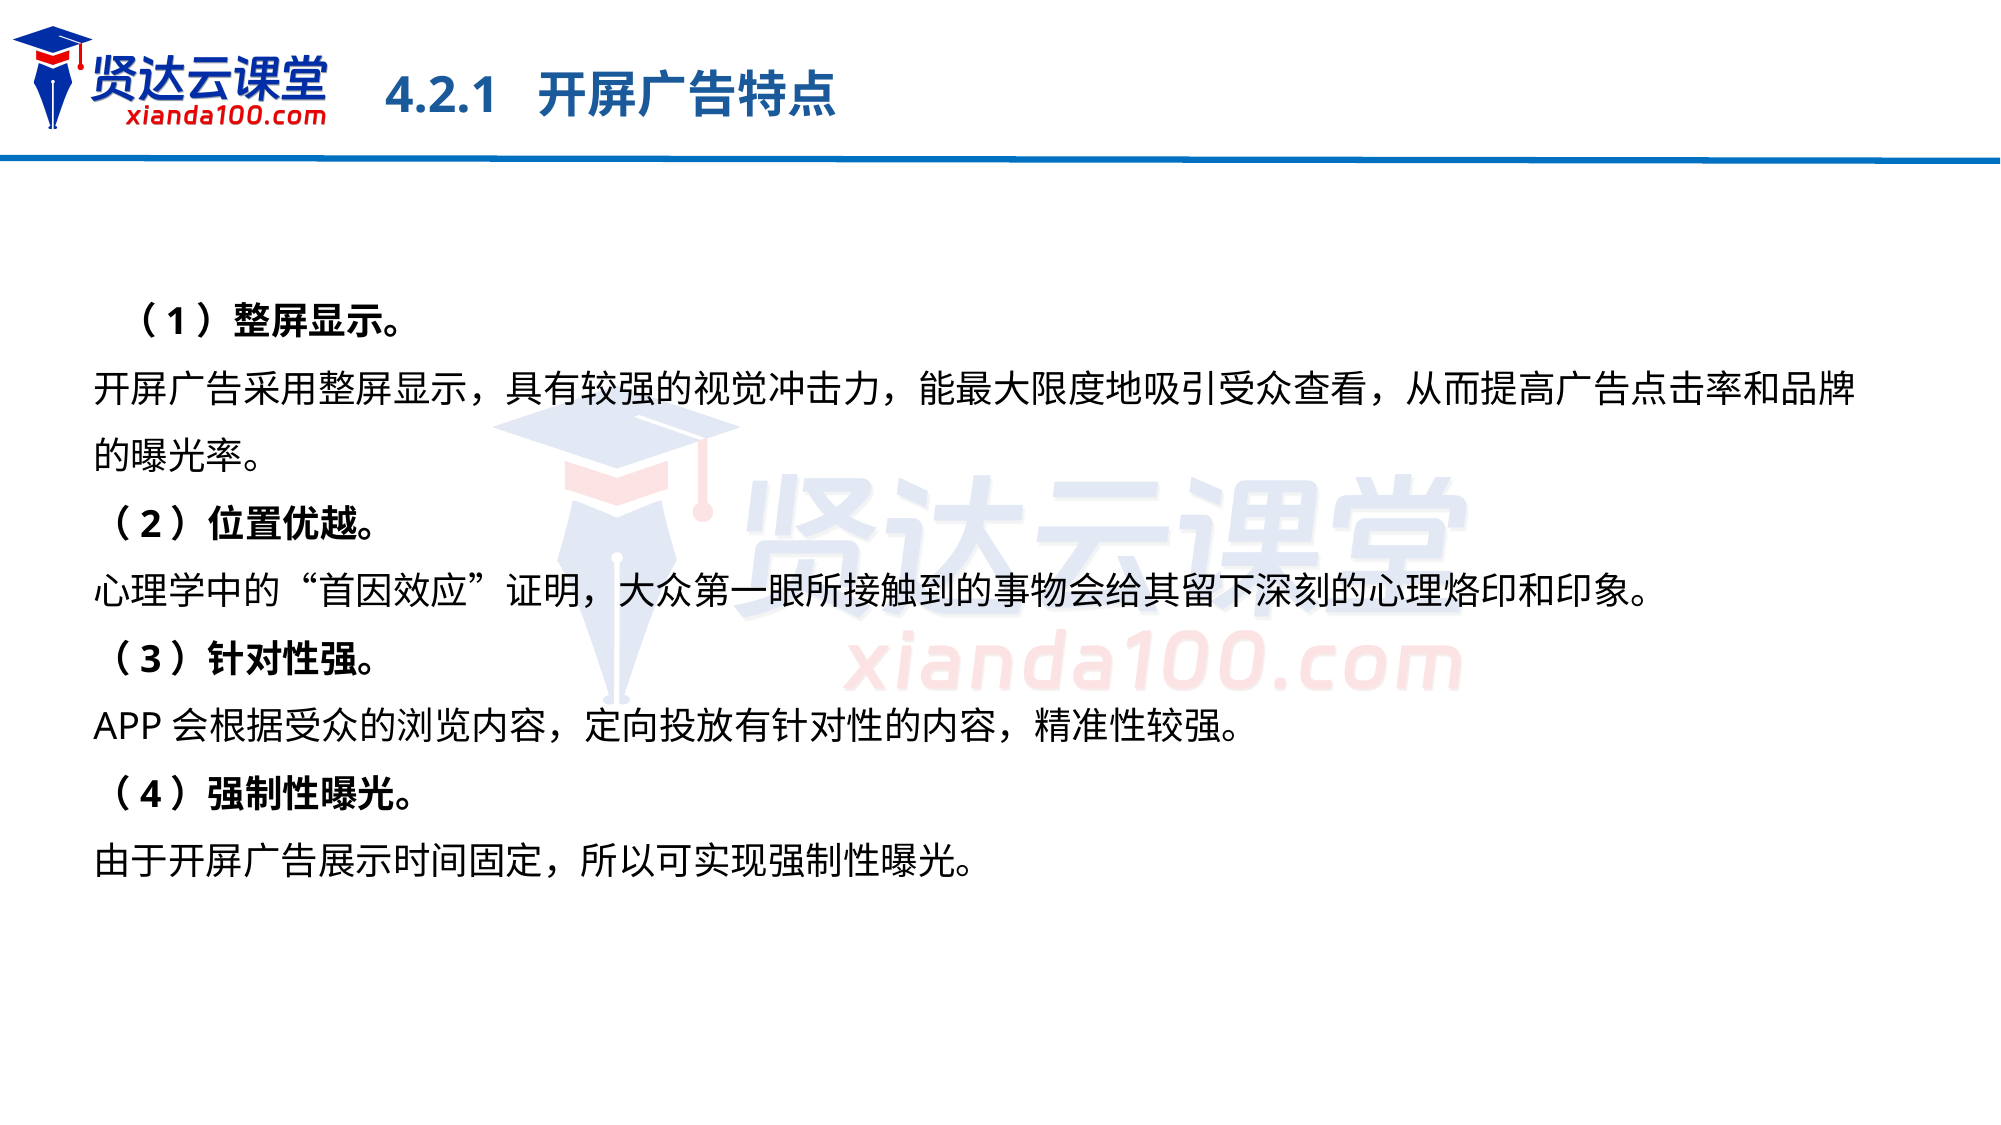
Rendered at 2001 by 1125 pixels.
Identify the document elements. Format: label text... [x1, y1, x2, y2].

text_box 4.2.1 开屏广告特点 [370, 54, 1007, 130]
text_box （1）整屏显示。 开屏广告采用整屏显示，具有较强的视觉冲击力，能最大限度地吸引受众查看，从而提高广告点击率和品牌的曝光率。 （2）位置优越。 心理学中的“首因效应”证明，大众第一眼所接触到的事物会给其留下深刻的心理烙印和印象。 （3）针对性强。 APP会根据受众的浏览内容，定向投放有针对性的内容，精准性较强。 （4）强制性曝光。 由于开屏广告展示时间固定，所以可实现强制性曝光。 [78, 267, 1897, 890]
picture [0, 7, 353, 155]
